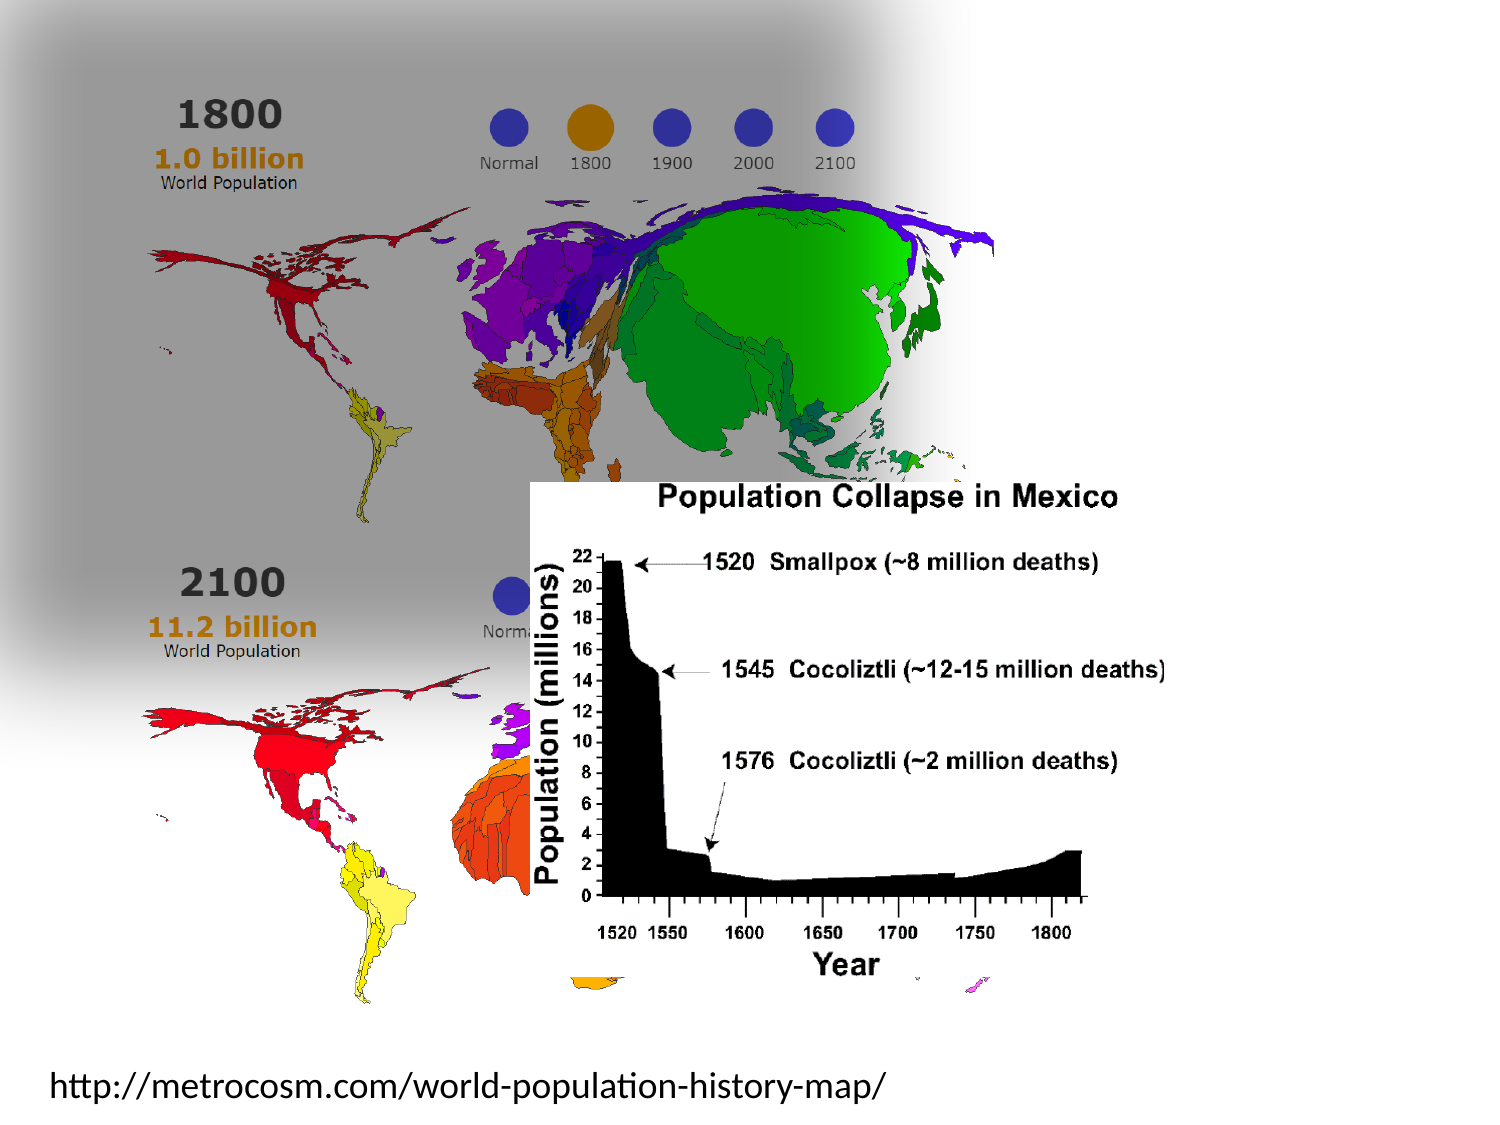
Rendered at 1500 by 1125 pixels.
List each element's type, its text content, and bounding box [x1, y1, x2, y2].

picture [106, 87, 1165, 1038]
text_box http://metrocosm.com/world-population-history-map/ [34, 1053, 950, 1113]
